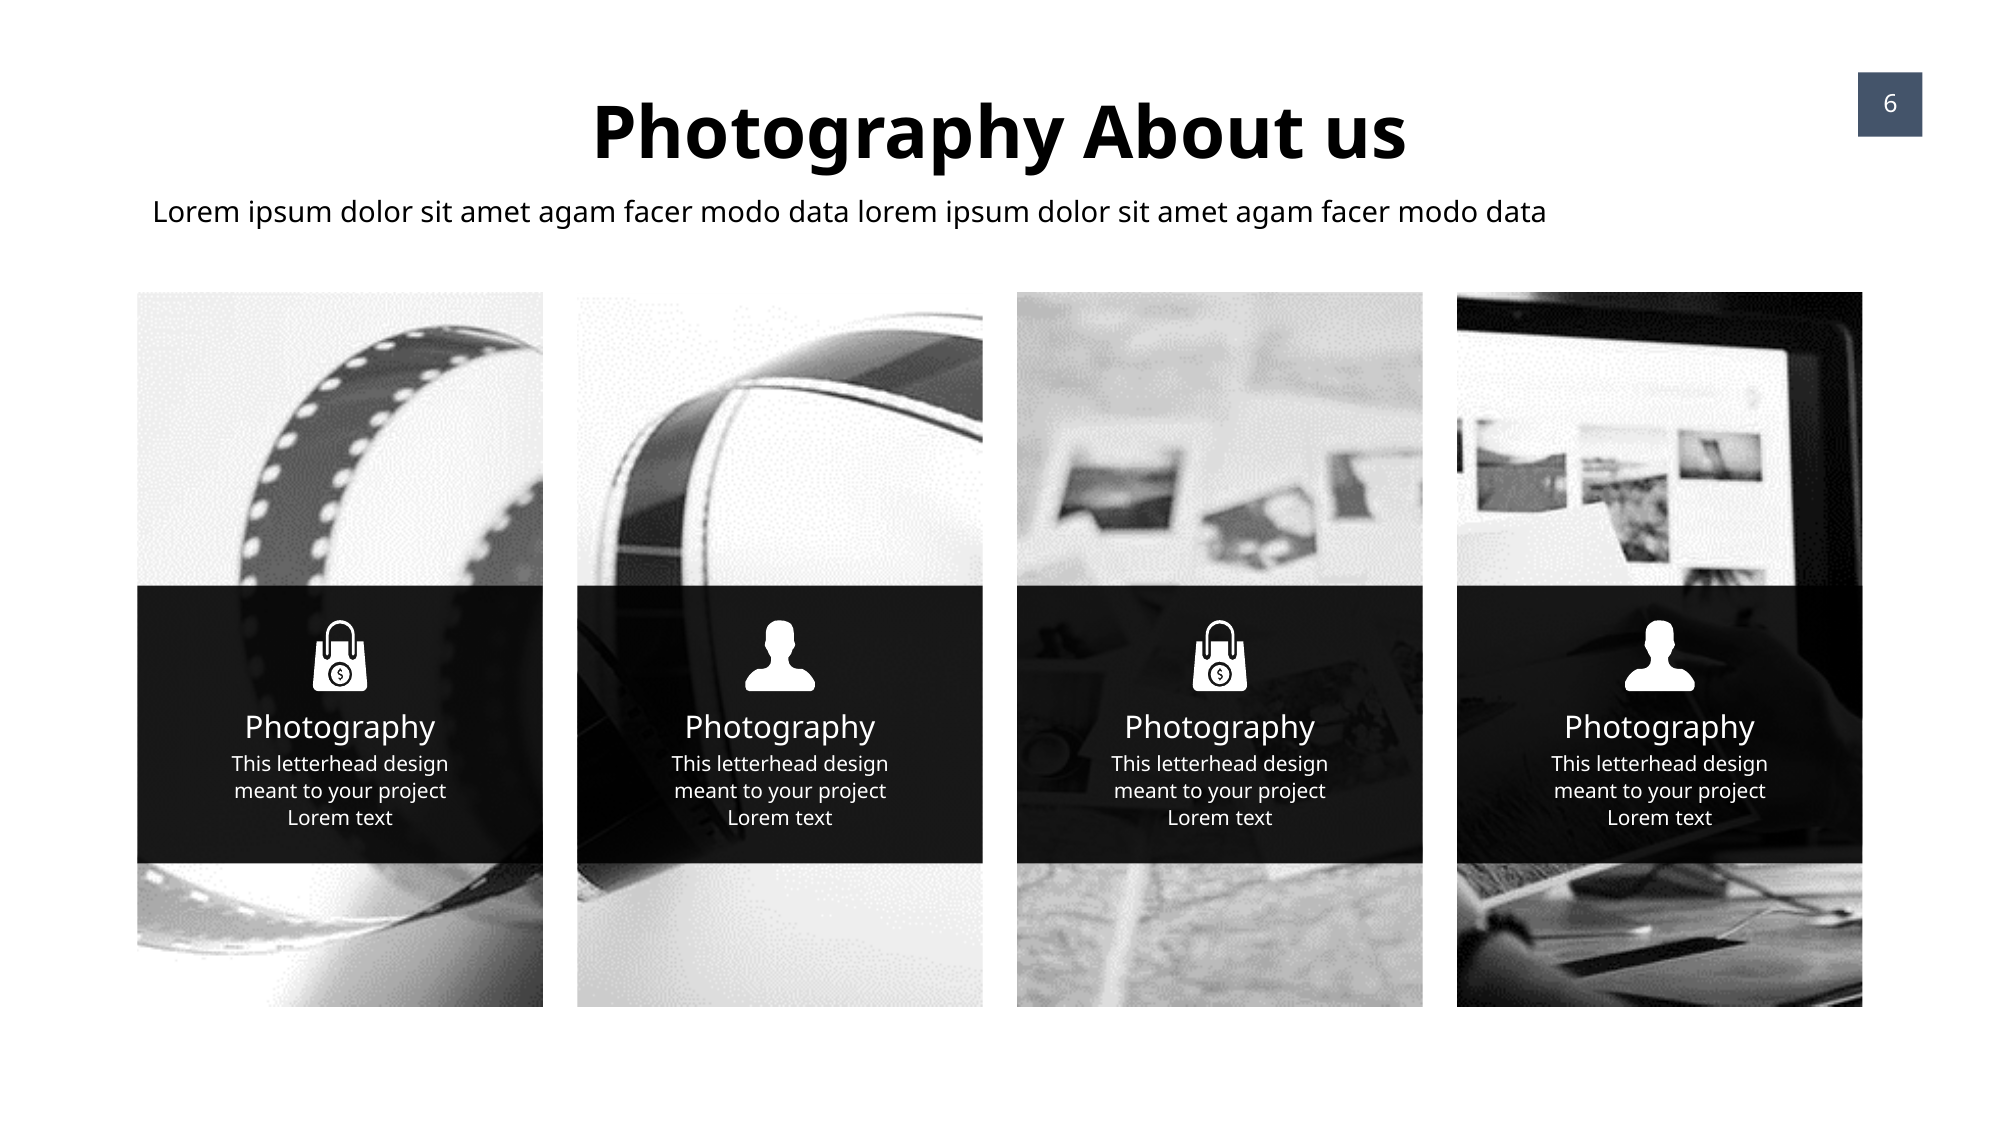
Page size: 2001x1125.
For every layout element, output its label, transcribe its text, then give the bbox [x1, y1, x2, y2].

picture [137, 292, 543, 1007]
picture [577, 292, 983, 1007]
subtitle Lorem ipsum dolor sit amet agam facer modo data lorem ipsum dolor sit amet agam facer modo data [137, 186, 1863, 227]
slide_number 6 [1863, 78, 1927, 130]
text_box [211, 620, 470, 839]
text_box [649, 620, 912, 839]
title Photography About us [137, 78, 1863, 186]
picture [1017, 292, 1423, 1007]
picture [1457, 292, 1863, 1007]
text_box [1528, 620, 1791, 839]
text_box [1090, 620, 1349, 839]
